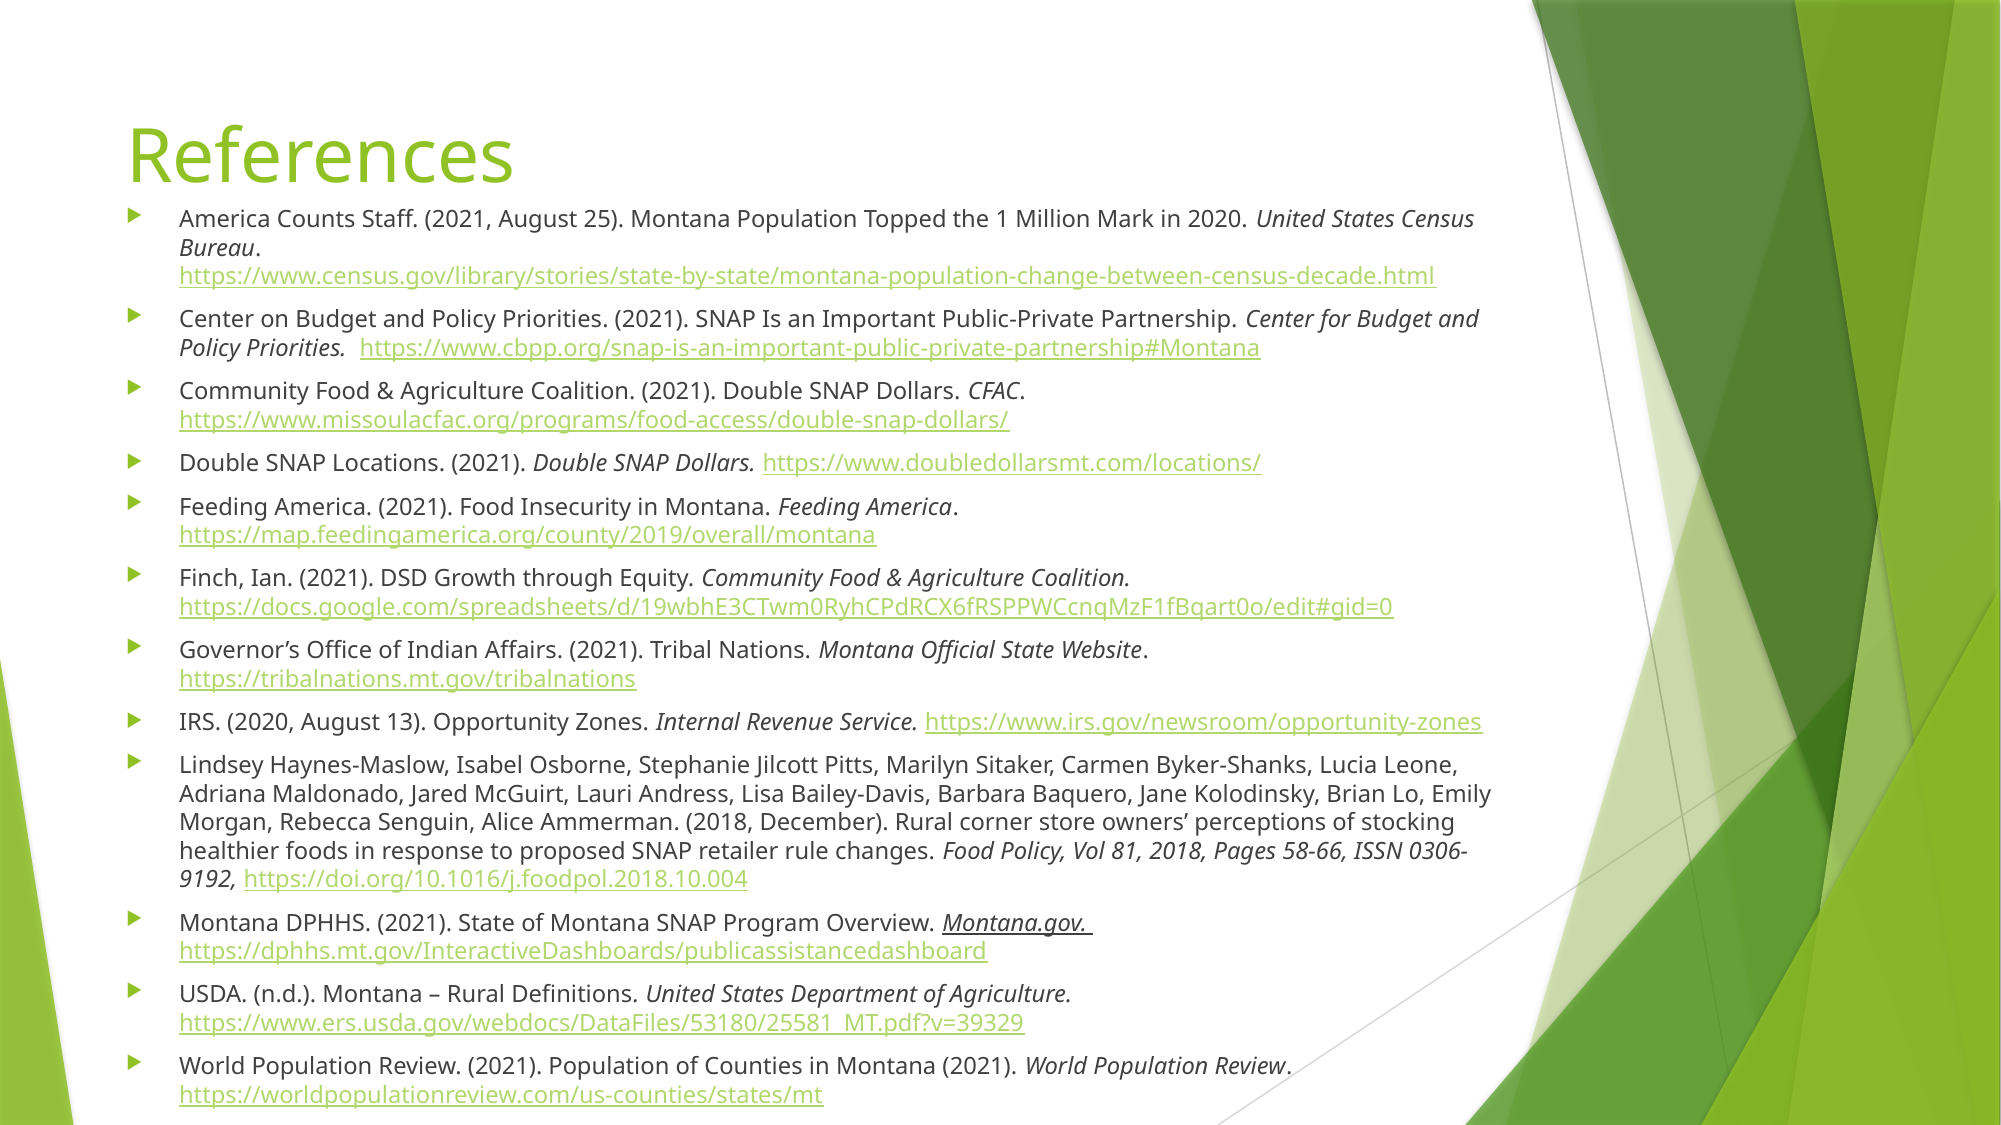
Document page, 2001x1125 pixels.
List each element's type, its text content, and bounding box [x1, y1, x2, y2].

title References [111, 99, 1522, 196]
list America Counts Staff. (2021, August 25). Montana Population Topped the 1 Million Mark in 2020. United States Census Bureau. https://www.census.gov/library/stories/state-by-state/montana-population-change-between-census-decade.html Center on Budget and Policy Priorities. (2021). SNAP Is an Important Public-Private Partnership. Center for Budget and Policy Priorities. https://www.cbpp.org/snap-is-an-important-public-private-partnership#Montana Community Food & Agriculture Coalition. (2021). Double SNAP Dollars. CFAC. https://www.missoulacfac.org/programs/food-access/double-snap-dollars/ Double SNAP Locations. (2021). Double SNAP Dollars. https://www.doubledollarsmt.com/locations/ Feeding America. (2021). Food Insecurity in Montana. Feeding America. https://map.feedingamerica.org/county/2019/overall/montana Finch, Ian. (2021). DSD Growth through Equity. Community Food & Agriculture Coalition. https://docs.google.com/spreadsheets/d/19wbhE3CTwm0RyhCPdRCX6fRSPPWCcnqMzF1fBqart0o/edit#gid=0 Governor’s Office of Indian Affairs. (2021). Tribal Nations. Montana Official State Website. https://tribalnations.mt.gov/tribalnations IRS. (2020, August 13). Opportunity Zones. Internal Revenue Service. https://www.irs.gov/newsroom/opportunity-zones Lindsey Haynes-Maslow, Isabel Osborne, Stephanie Jilcott Pitts, Marilyn Sitaker, Carmen Byker-Shanks, Lucia Leone, Adriana Maldonado, Jared McGuirt, Lauri Andress, Lisa Bailey-Davis, Barbara Baquero, Jane Kolodinsky, Brian Lo, Emily Morgan, Rebecca Senguin, Alice Ammerman. (2018, December). Rural corner store owners’ perceptions of stocking healthier foods in response to proposed SNAP retailer rule changes. Food Policy, Vol 81, 2018, Pages 58-66, ISSN 0306-9192, https://doi.org/10.1016/j.foodpol.2018.10.004 Montana DPHHS. (2021). State of Montana SNAP Program Overview. Montana.gov. https://dphhs.mt.gov/InteractiveDashboards/publicassistancedashboard USDA. (n.d.). Montana – Rural Definitions. United States Department of Agriculture. https://www.ers.usda.gov/webdocs/DataFiles/53180/25581_MT.pdf?v=39329 World Population Review. (2021). Population of Counties in Montana (2021). World Population Review. https://worldpopulationreview.com/us-counties/states/mt [111, 196, 1522, 1125]
